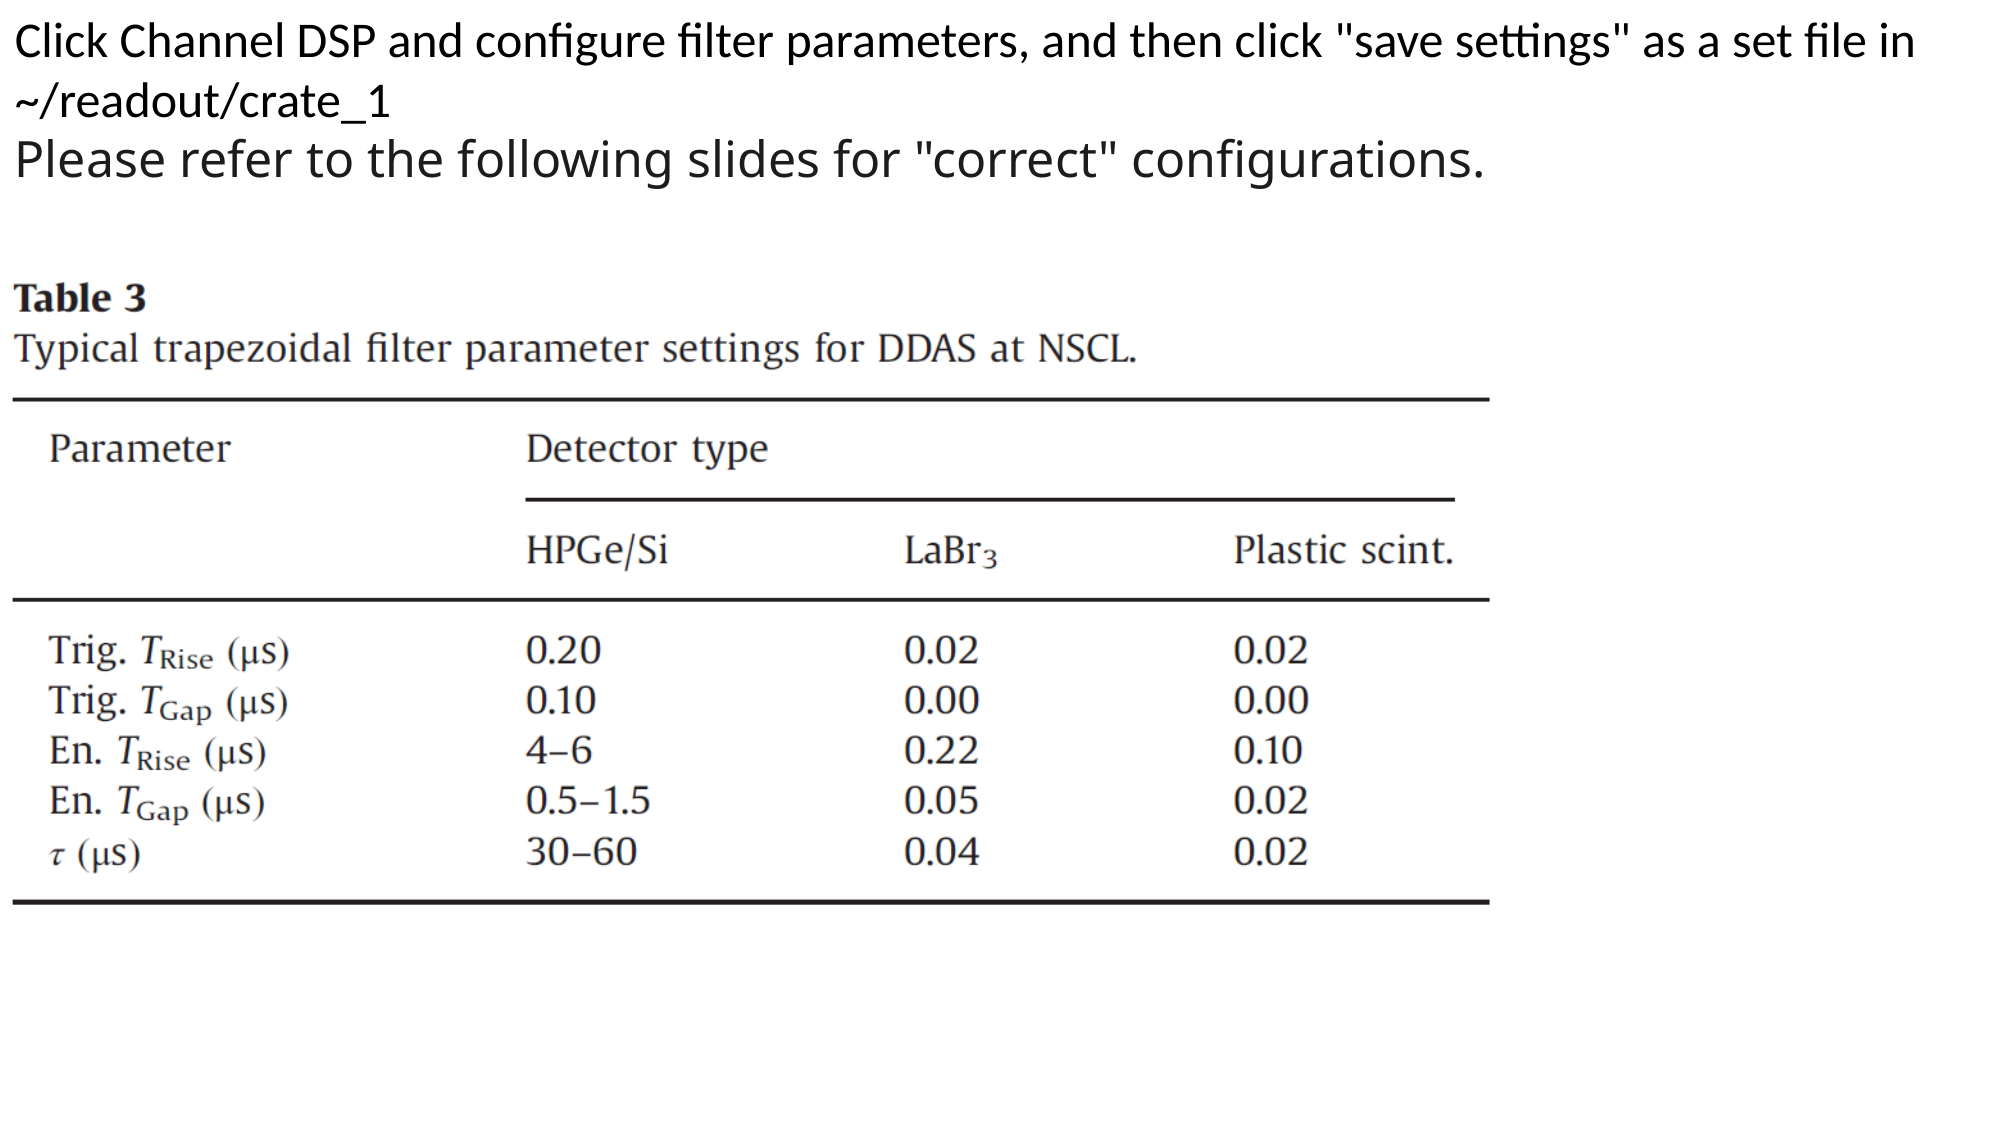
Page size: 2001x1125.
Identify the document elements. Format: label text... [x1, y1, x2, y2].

picture [0, 263, 1500, 919]
text_box Click Channel DSP and configure filter parameters, and then click "save settings" as a set file in ~/readout/crate_1 Please refer to the following slides for "correct" configurations. [0, 0, 2000, 195]
